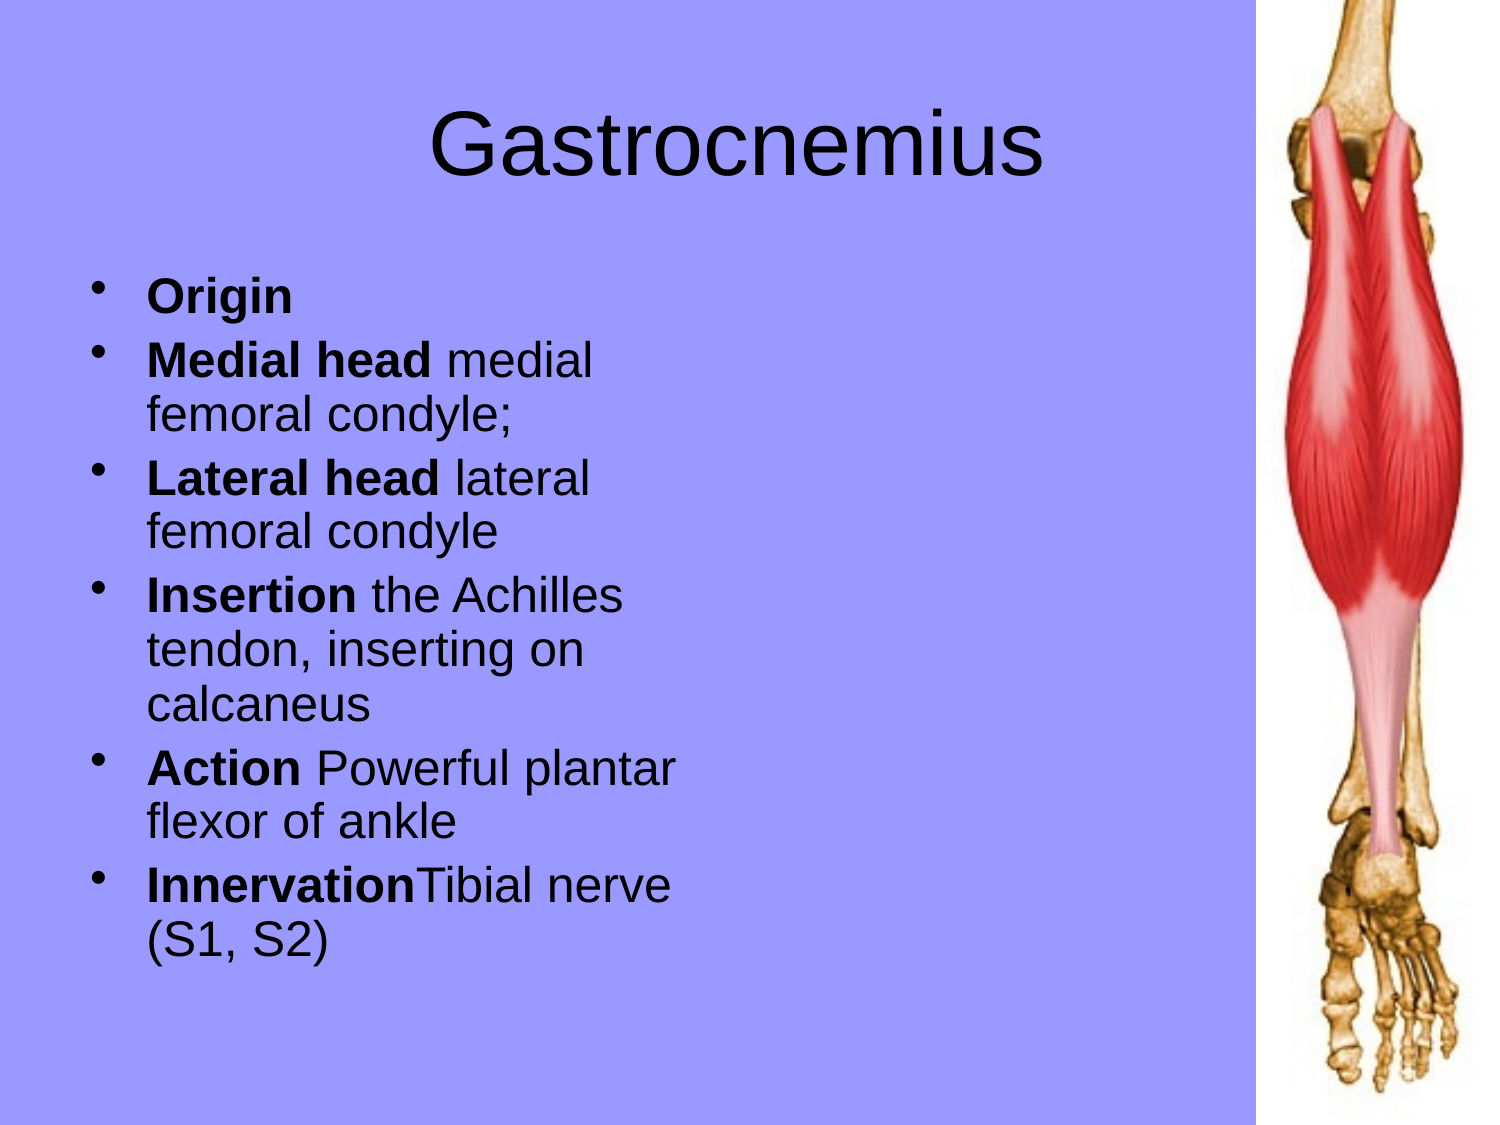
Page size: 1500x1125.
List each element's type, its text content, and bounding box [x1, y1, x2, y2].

picture [1256, 0, 1500, 1125]
title Gastrocnemius [75, 45, 1251, 233]
list Origin Medial head medial femoral condyle; Lateral head lateral femoral condyle Insertion the Achilles tendon, inserting on calcaneus Action Powerful plantar flexor of ankle InnervationTibial nerve (S1, S2) [75, 262, 738, 1005]
